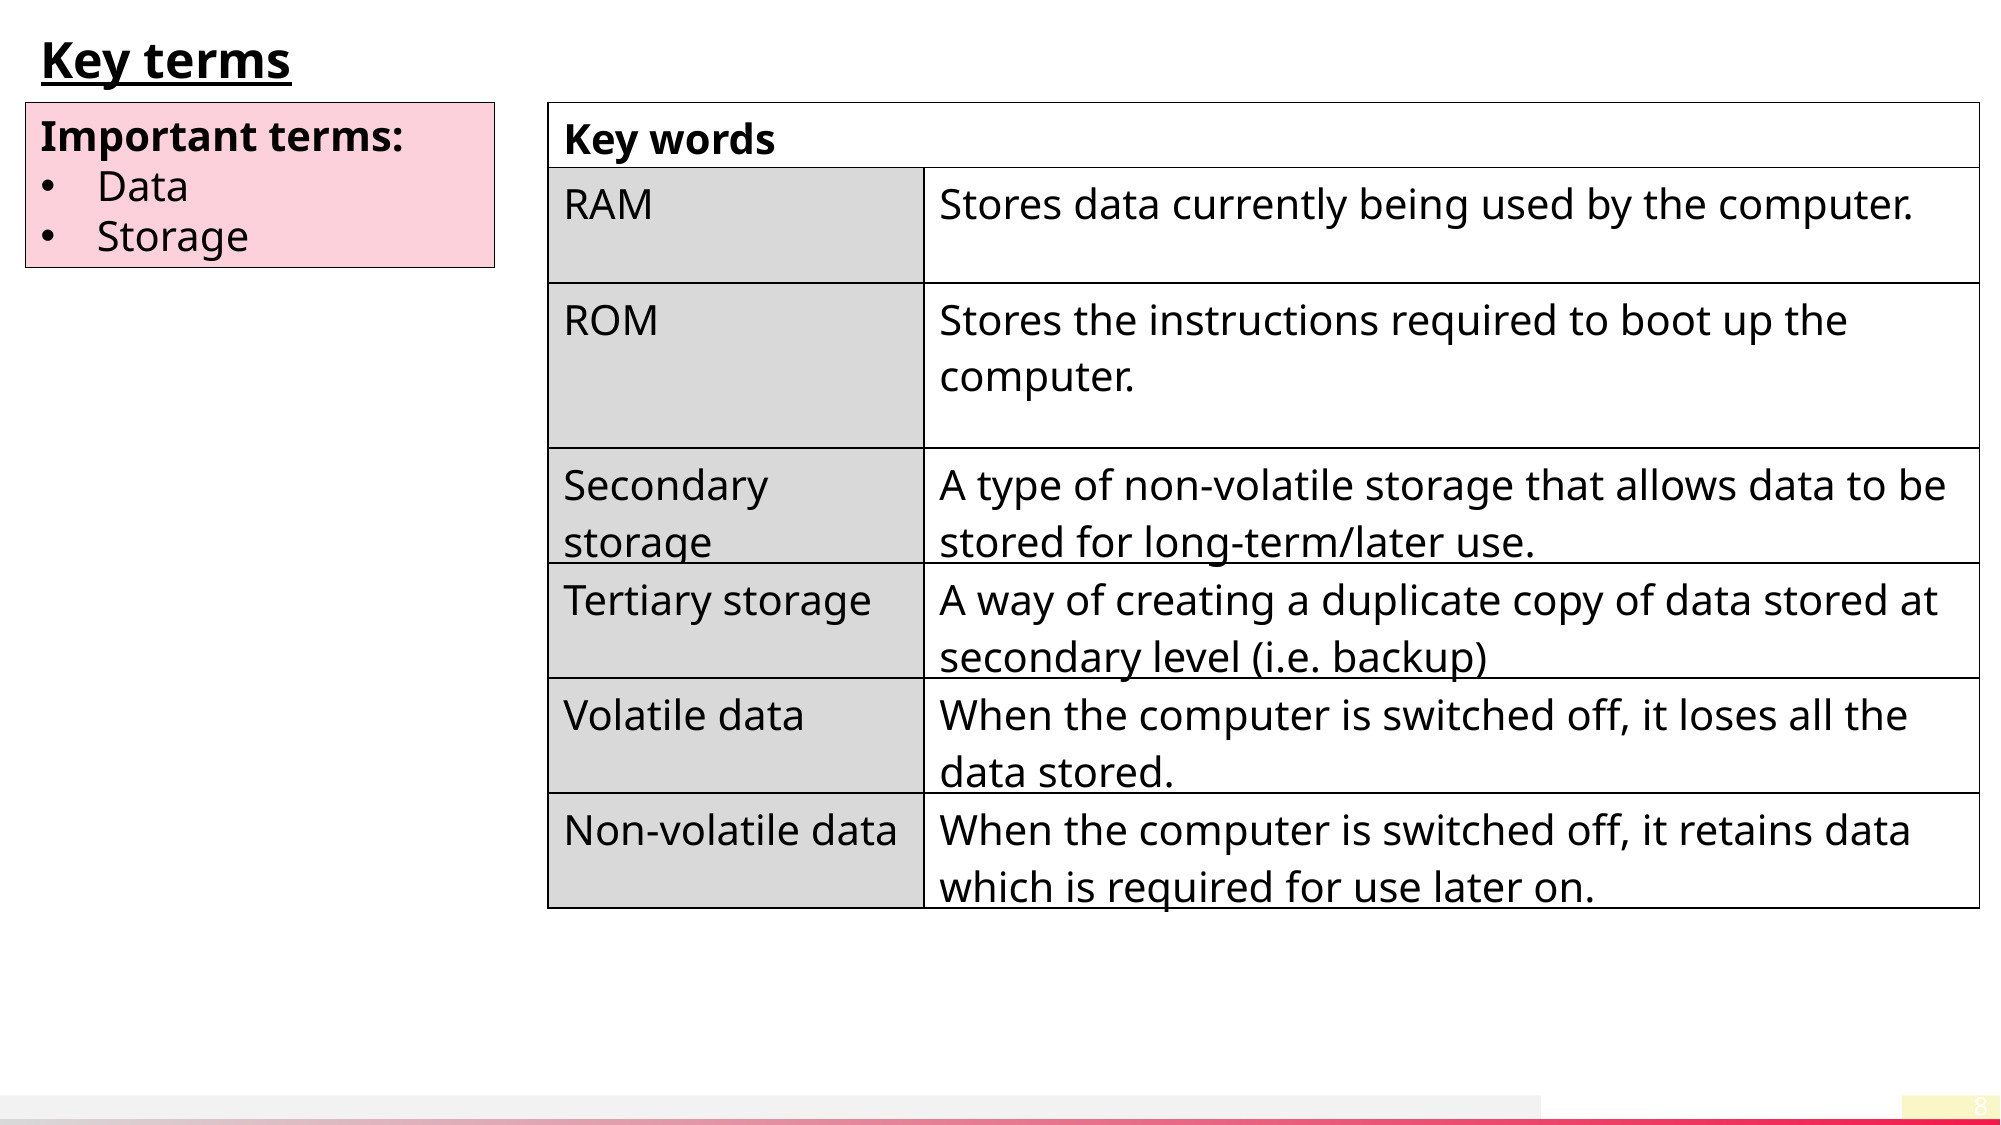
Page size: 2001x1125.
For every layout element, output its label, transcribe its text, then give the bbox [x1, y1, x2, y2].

table_cell A type of non-volatile storage that allows data to be stored for long-term/later use. [925, 449, 1979, 562]
table_cell Secondary storage [549, 449, 923, 562]
table_cell Tertiary storage [549, 564, 923, 677]
table_cell Stores the instructions required to boot up the computer. [925, 284, 1979, 447]
text_box Important terms: Data Storage [25, 102, 495, 268]
table_cell When the computer is switched off, it retains data which is required for use later on. [925, 794, 1979, 907]
table_cell When the computer is switched off, it loses all the data stored. [925, 679, 1979, 792]
table_header Key words [549, 103, 1979, 167]
table_cell A way of creating a duplicate copy of data stored at secondary level (i.e. backup) [925, 564, 1979, 677]
table_cell Volatile data [549, 679, 923, 792]
slide_number 8 [1901, 1095, 2000, 1120]
text_box Key terms [25, 21, 861, 96]
table_cell RAM [549, 168, 923, 282]
table_cell ROM [549, 284, 923, 447]
table_cell Non-volatile data [549, 794, 923, 907]
table_cell Stores data currently being used by the computer. [925, 168, 1979, 282]
